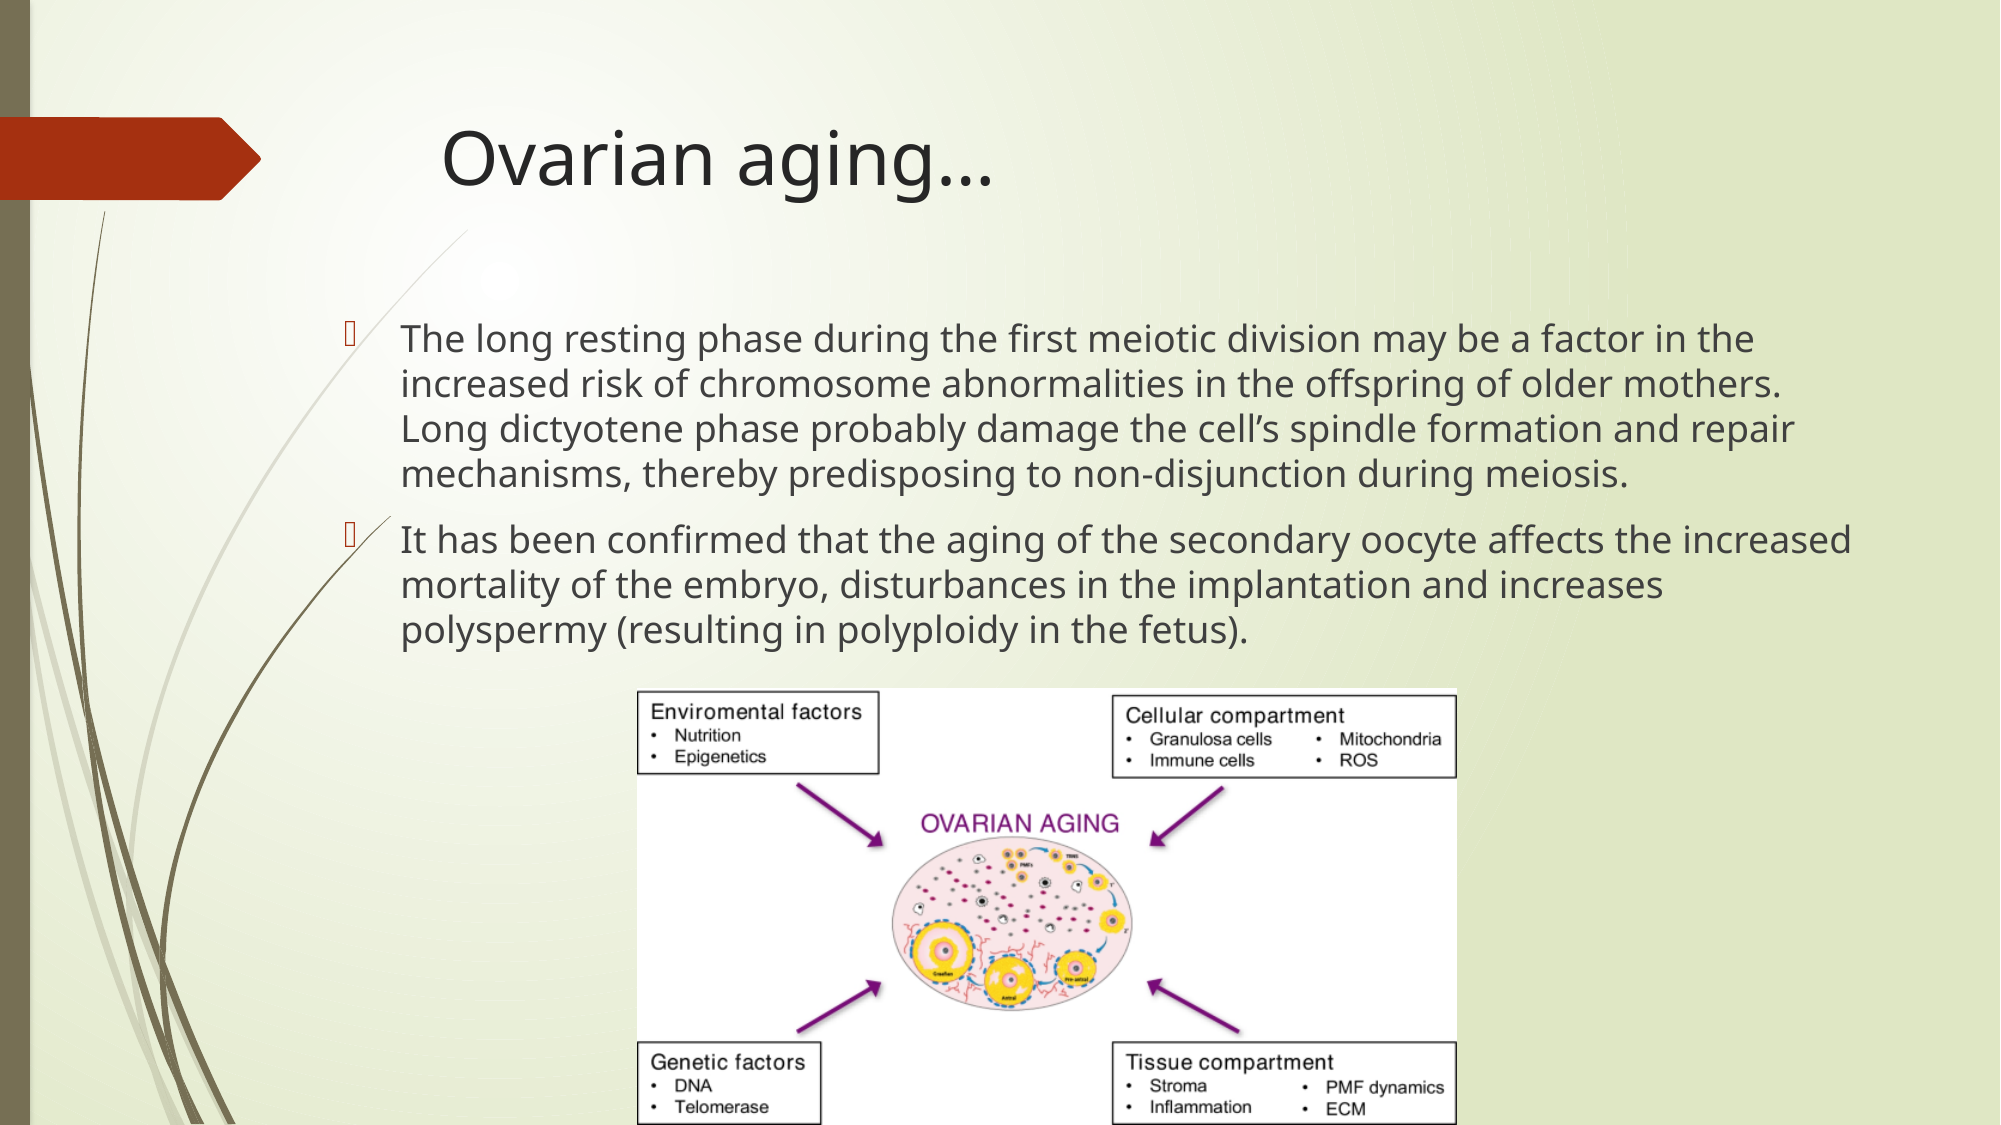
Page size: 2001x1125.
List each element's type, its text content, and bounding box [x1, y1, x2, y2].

title Ovarian aging… [425, 102, 1888, 307]
picture [637, 688, 1457, 1125]
list The long resting phase during the first meiotic division may be a factor in the increased risk of chromosome abnormalities in the offspring of older mothers. Long dictyotene phase probably damage the cell’s spindle formation and repair mechanisms, thereby predisposing to non-disjunction during meiosis. It has been confirmed that the aging of the secondary oocyte affects the increased mortality of the embryo, disturbances in the implantation and increases polyspermy (resulting in polyploidy in the fetus). [329, 307, 1888, 928]
